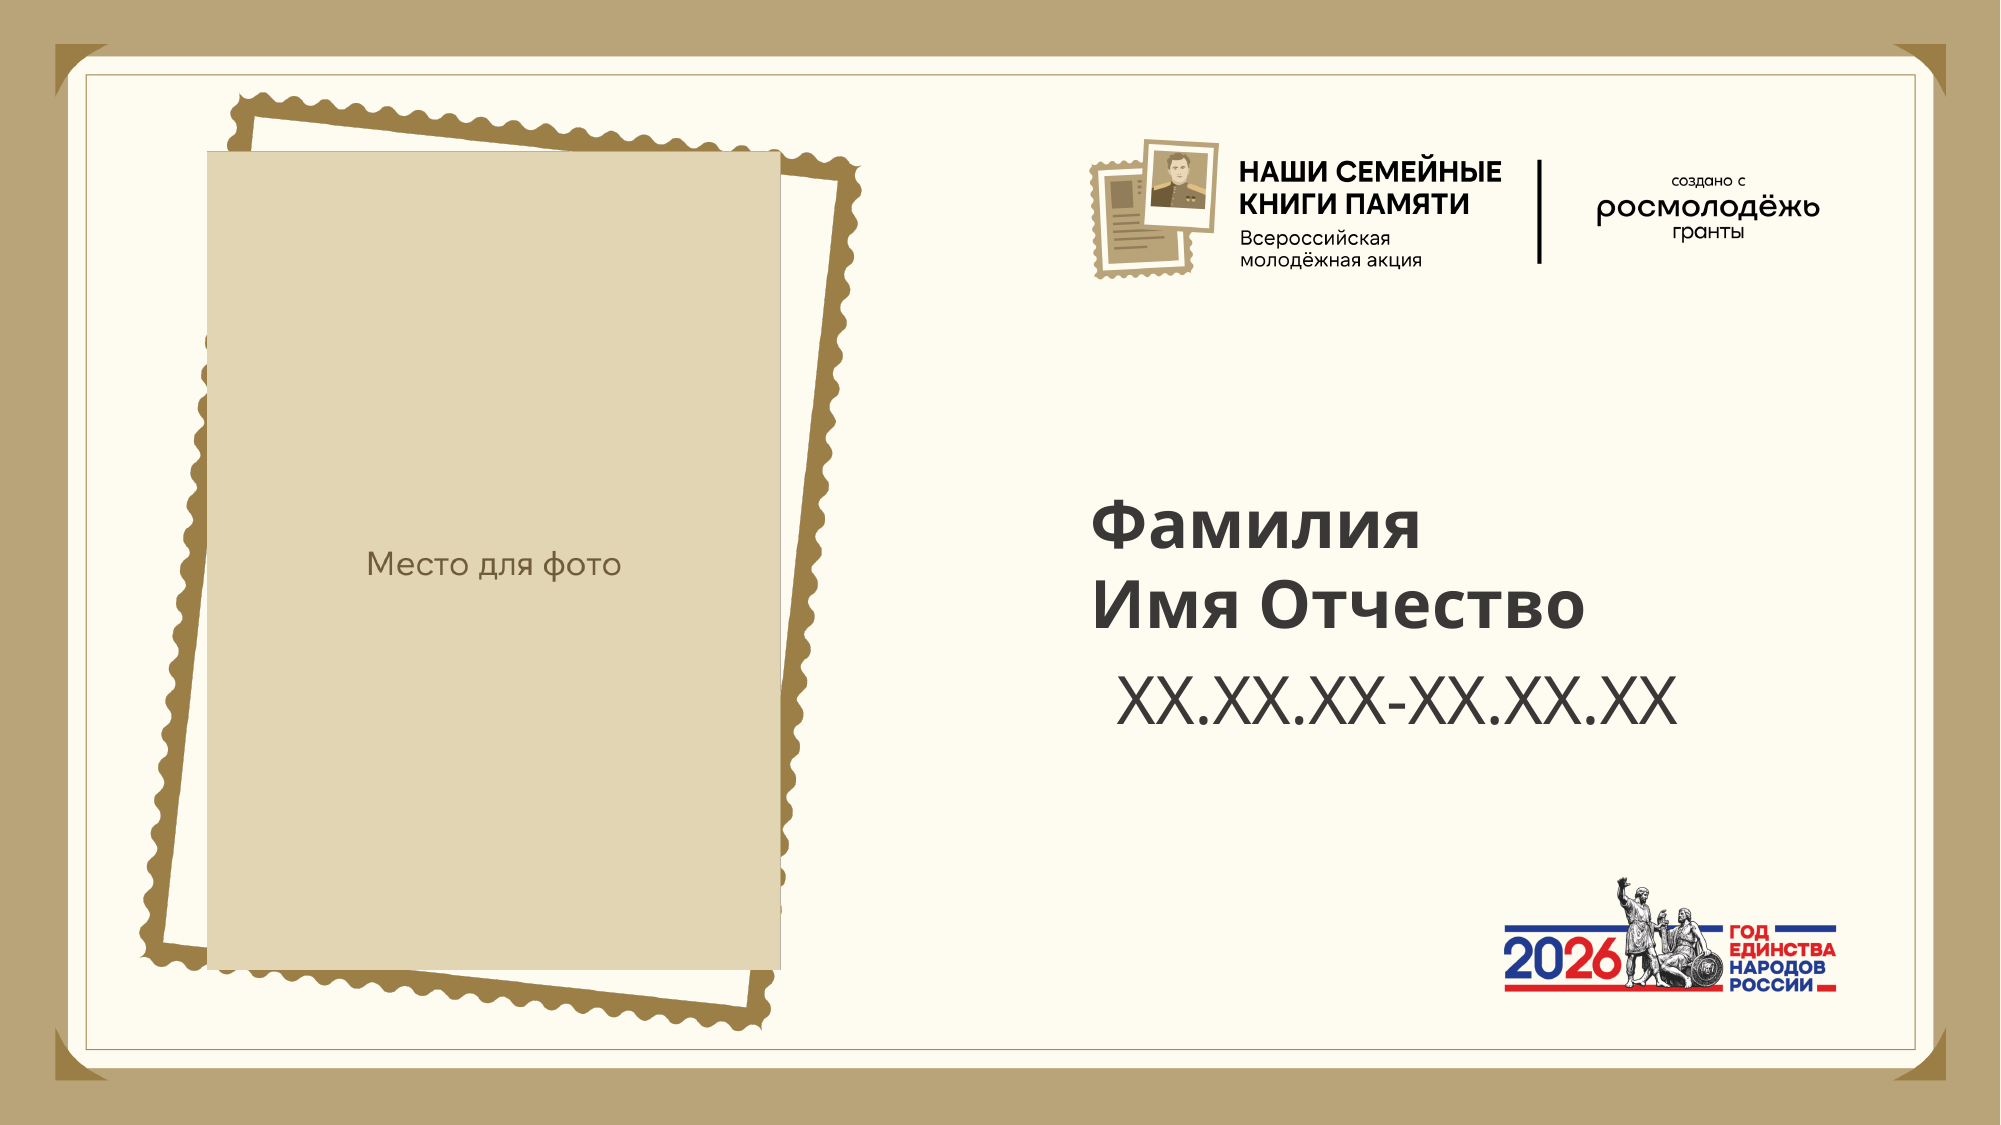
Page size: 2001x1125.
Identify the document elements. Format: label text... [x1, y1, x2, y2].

picture [0, 0, 2001, 1125]
text_box ХХ.ХХ.ХХ-ХХ.ХХ.ХХ [1101, 650, 1694, 746]
text_box Фамилия Имя Отчество [1076, 474, 1602, 649]
